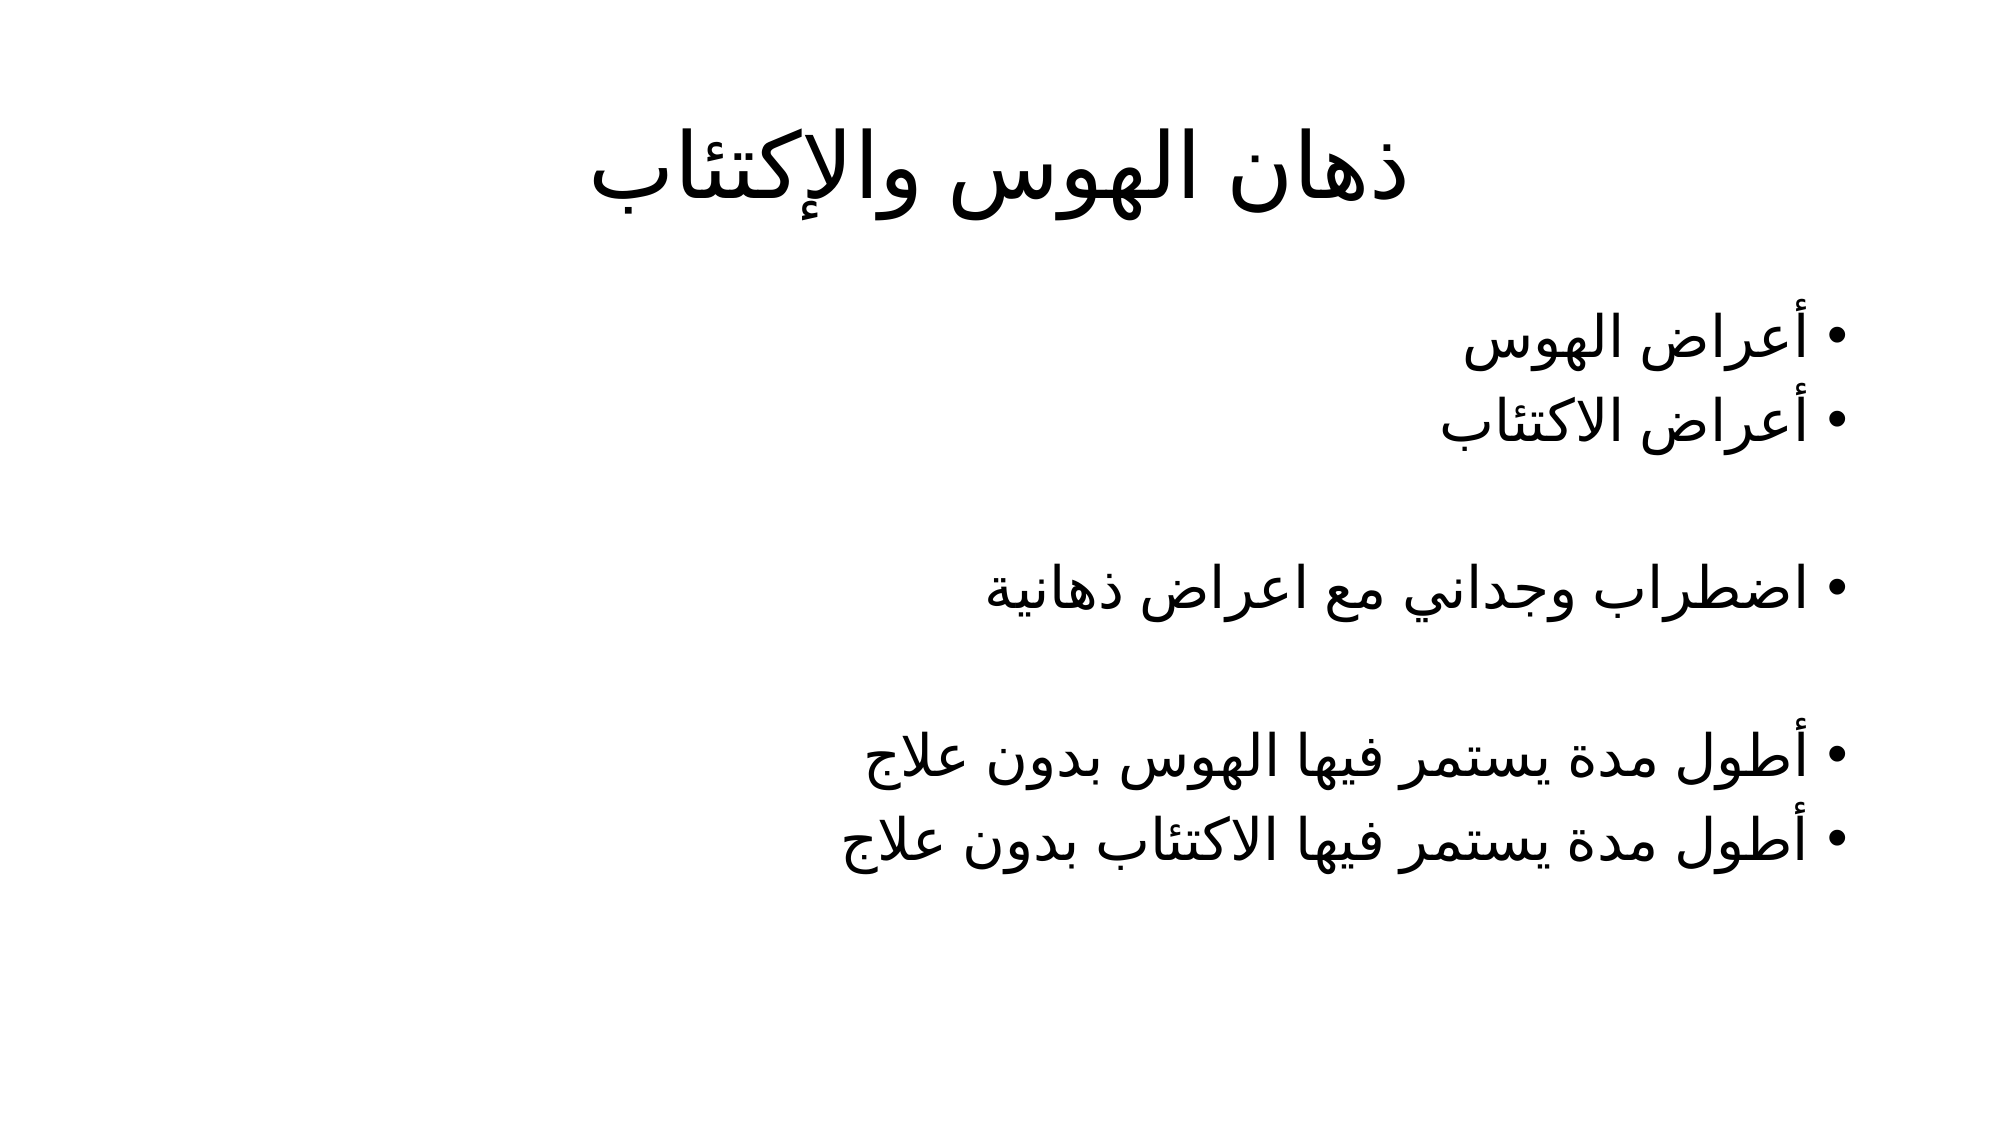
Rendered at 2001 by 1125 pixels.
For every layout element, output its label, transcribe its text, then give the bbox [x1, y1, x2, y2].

list أعراض الهوس أعراض الاكتئاب اضطراب وجداني مع اعراض ذهانية أطول مدة يستمر فيها الهوس بدون علاج أطول مدة يستمر فيها الاكتئاب بدون علاج [137, 299, 1863, 1014]
title ذهان الهوس والإكتئاب [137, 59, 1863, 278]
